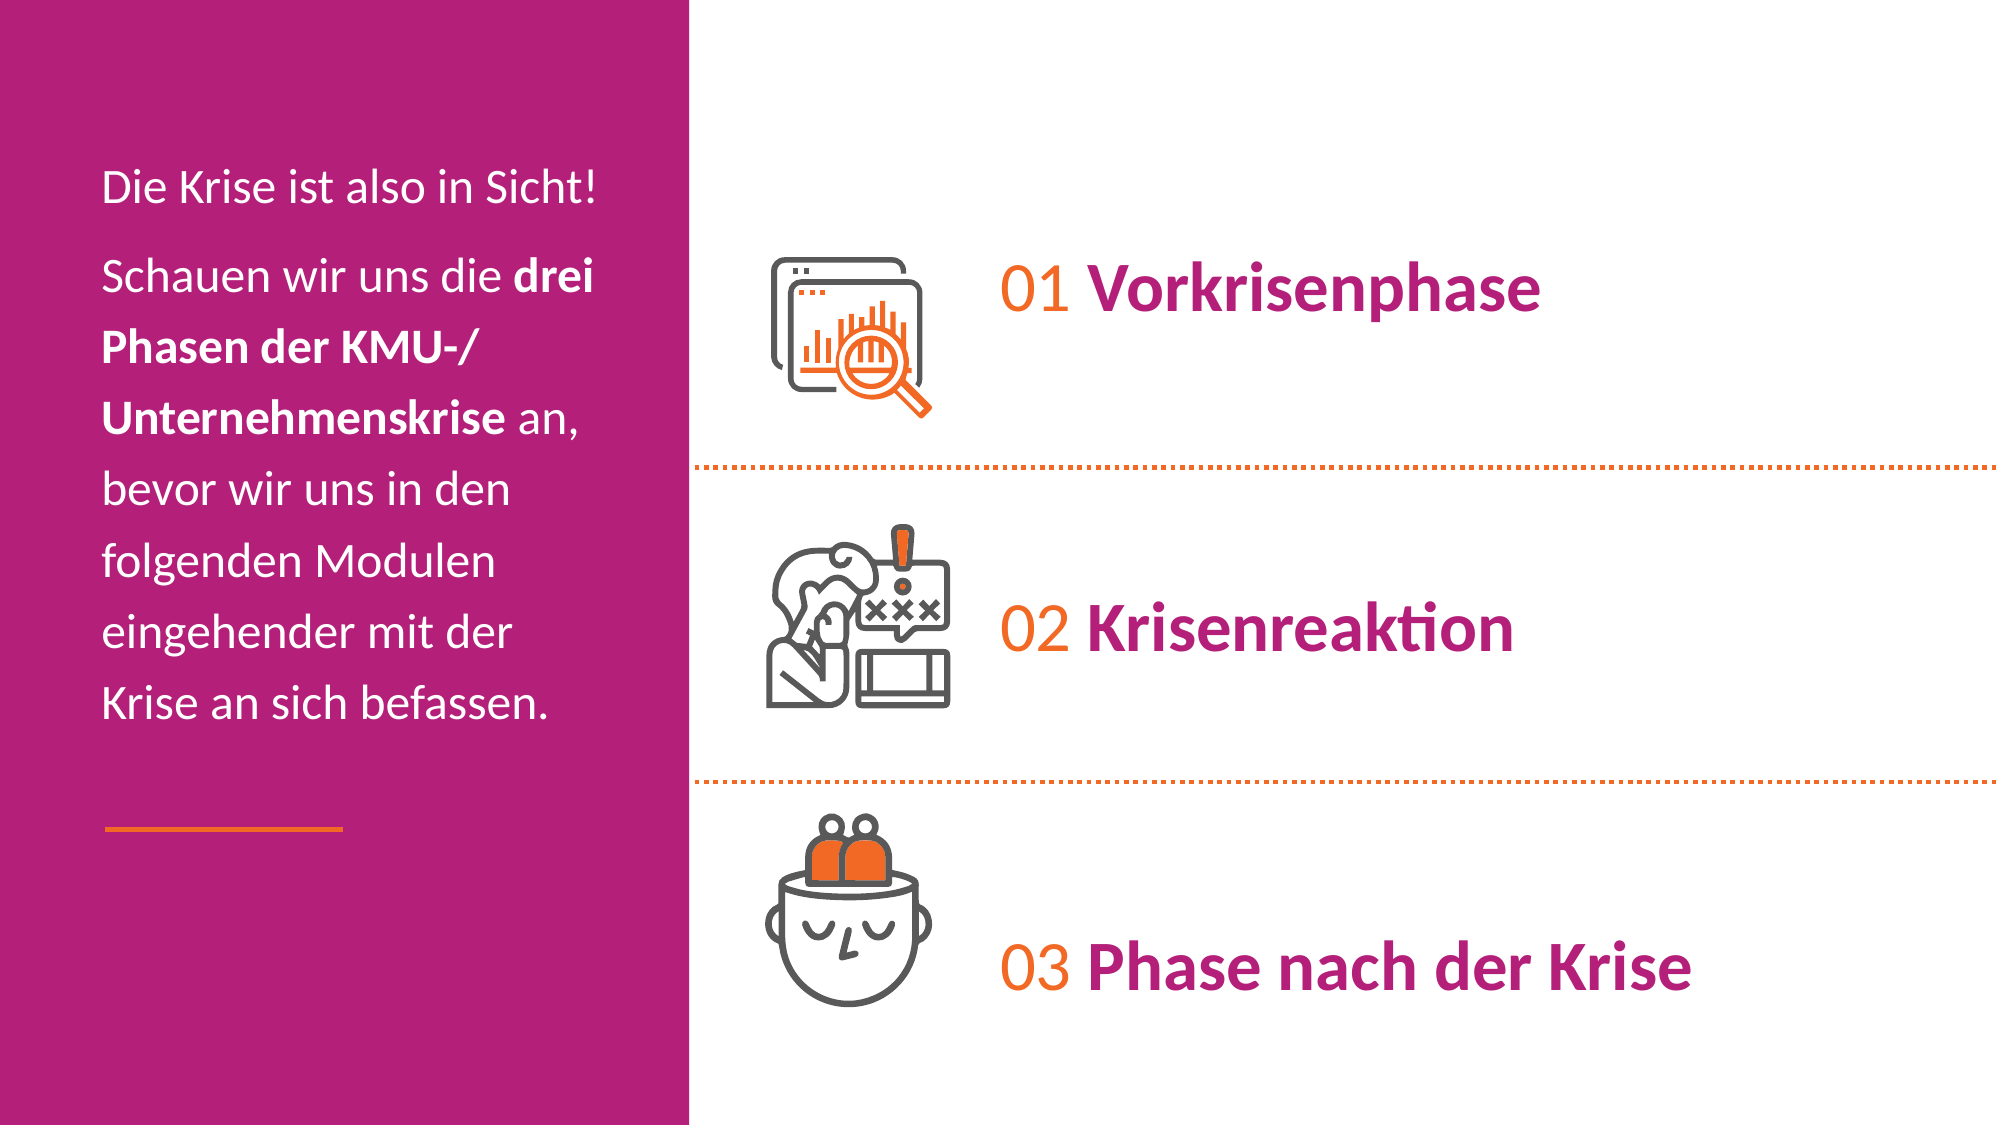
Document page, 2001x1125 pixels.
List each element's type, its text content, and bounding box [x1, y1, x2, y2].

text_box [766, 524, 951, 709]
text_box [105, 827, 343, 832]
text_box 01 Vorkrisenphase 02 Krisenreaktion 03 Phase nach der Krise [985, 783, 1966, 1125]
list Die Krise ist also in Sicht! Schauen wir uns die drei Phasen der KMU-/ Unternehmenskrise an, bevor wir uns in den folgenden Modulen eingehender mit der Krise an sich befassen. [86, 134, 614, 791]
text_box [771, 257, 933, 419]
text_box [0, 0, 690, 1125]
text_box 01 Vorkrisenphase 02 Krisenreaktion 03 Phase nach der Krise [985, 233, 1966, 467]
text_box 01 Vorkrisenphase 02 Krisenreaktion 03 Phase nach der Krise [985, 468, 1966, 781]
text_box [765, 813, 933, 1008]
